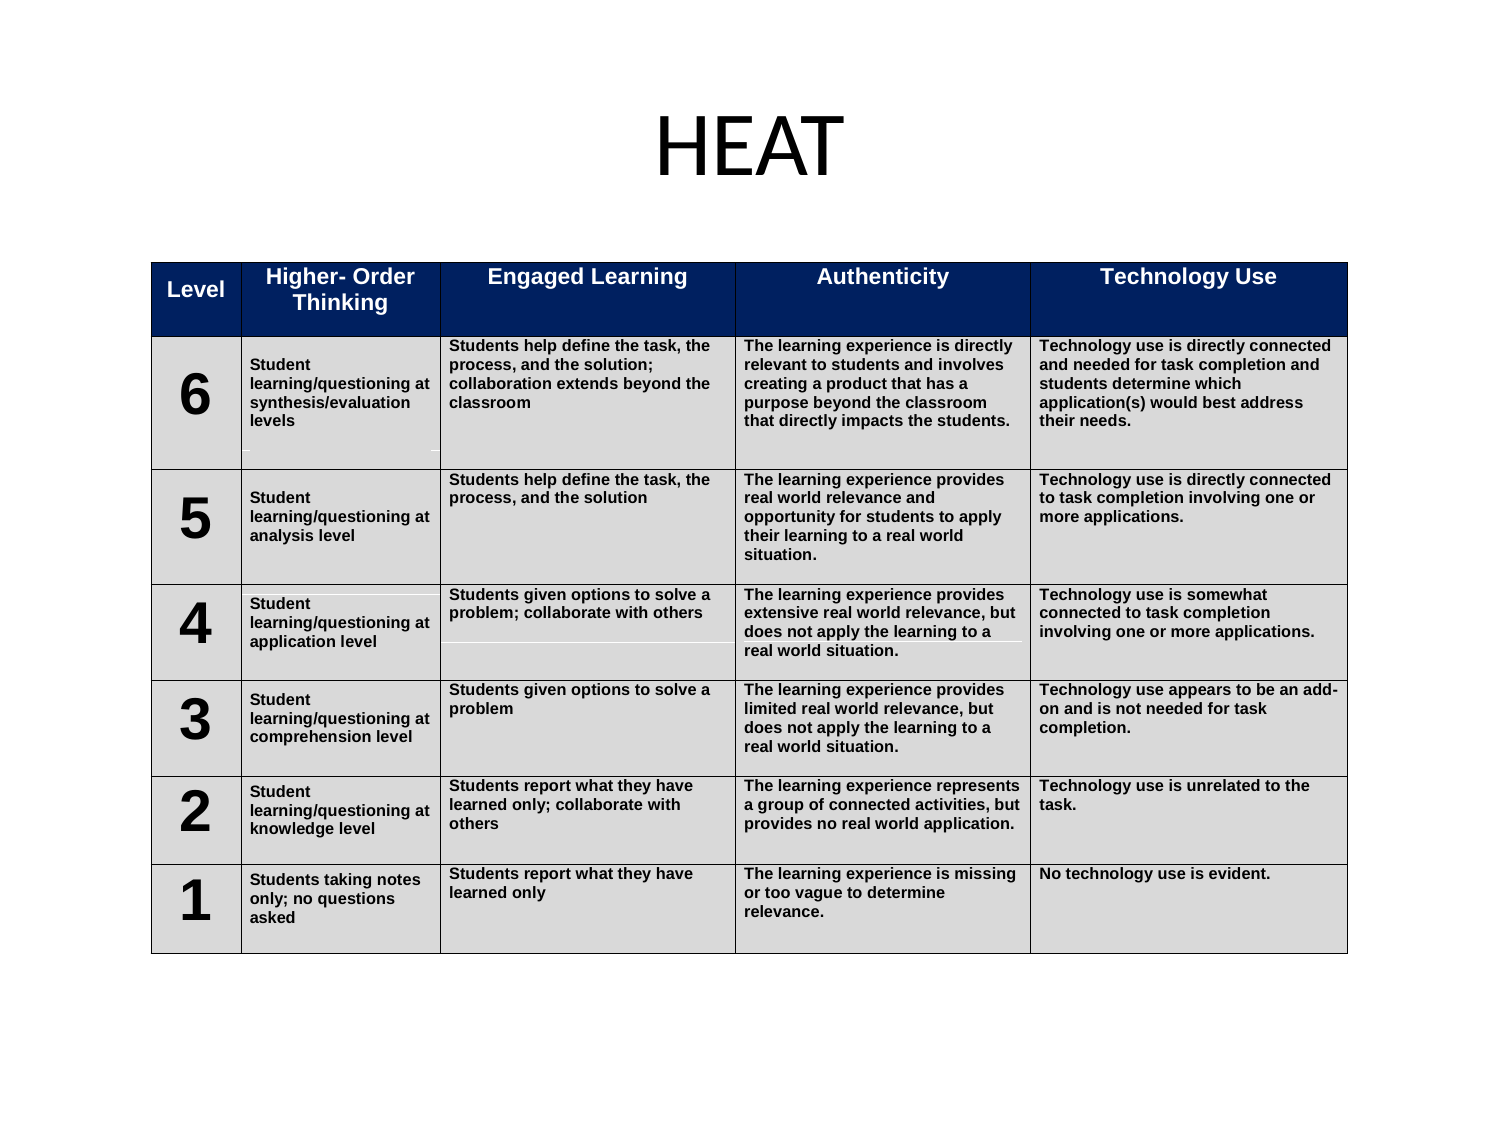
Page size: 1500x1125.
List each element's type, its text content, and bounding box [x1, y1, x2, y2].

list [150, 262, 1350, 1006]
title HEAT [75, 45, 1425, 233]
